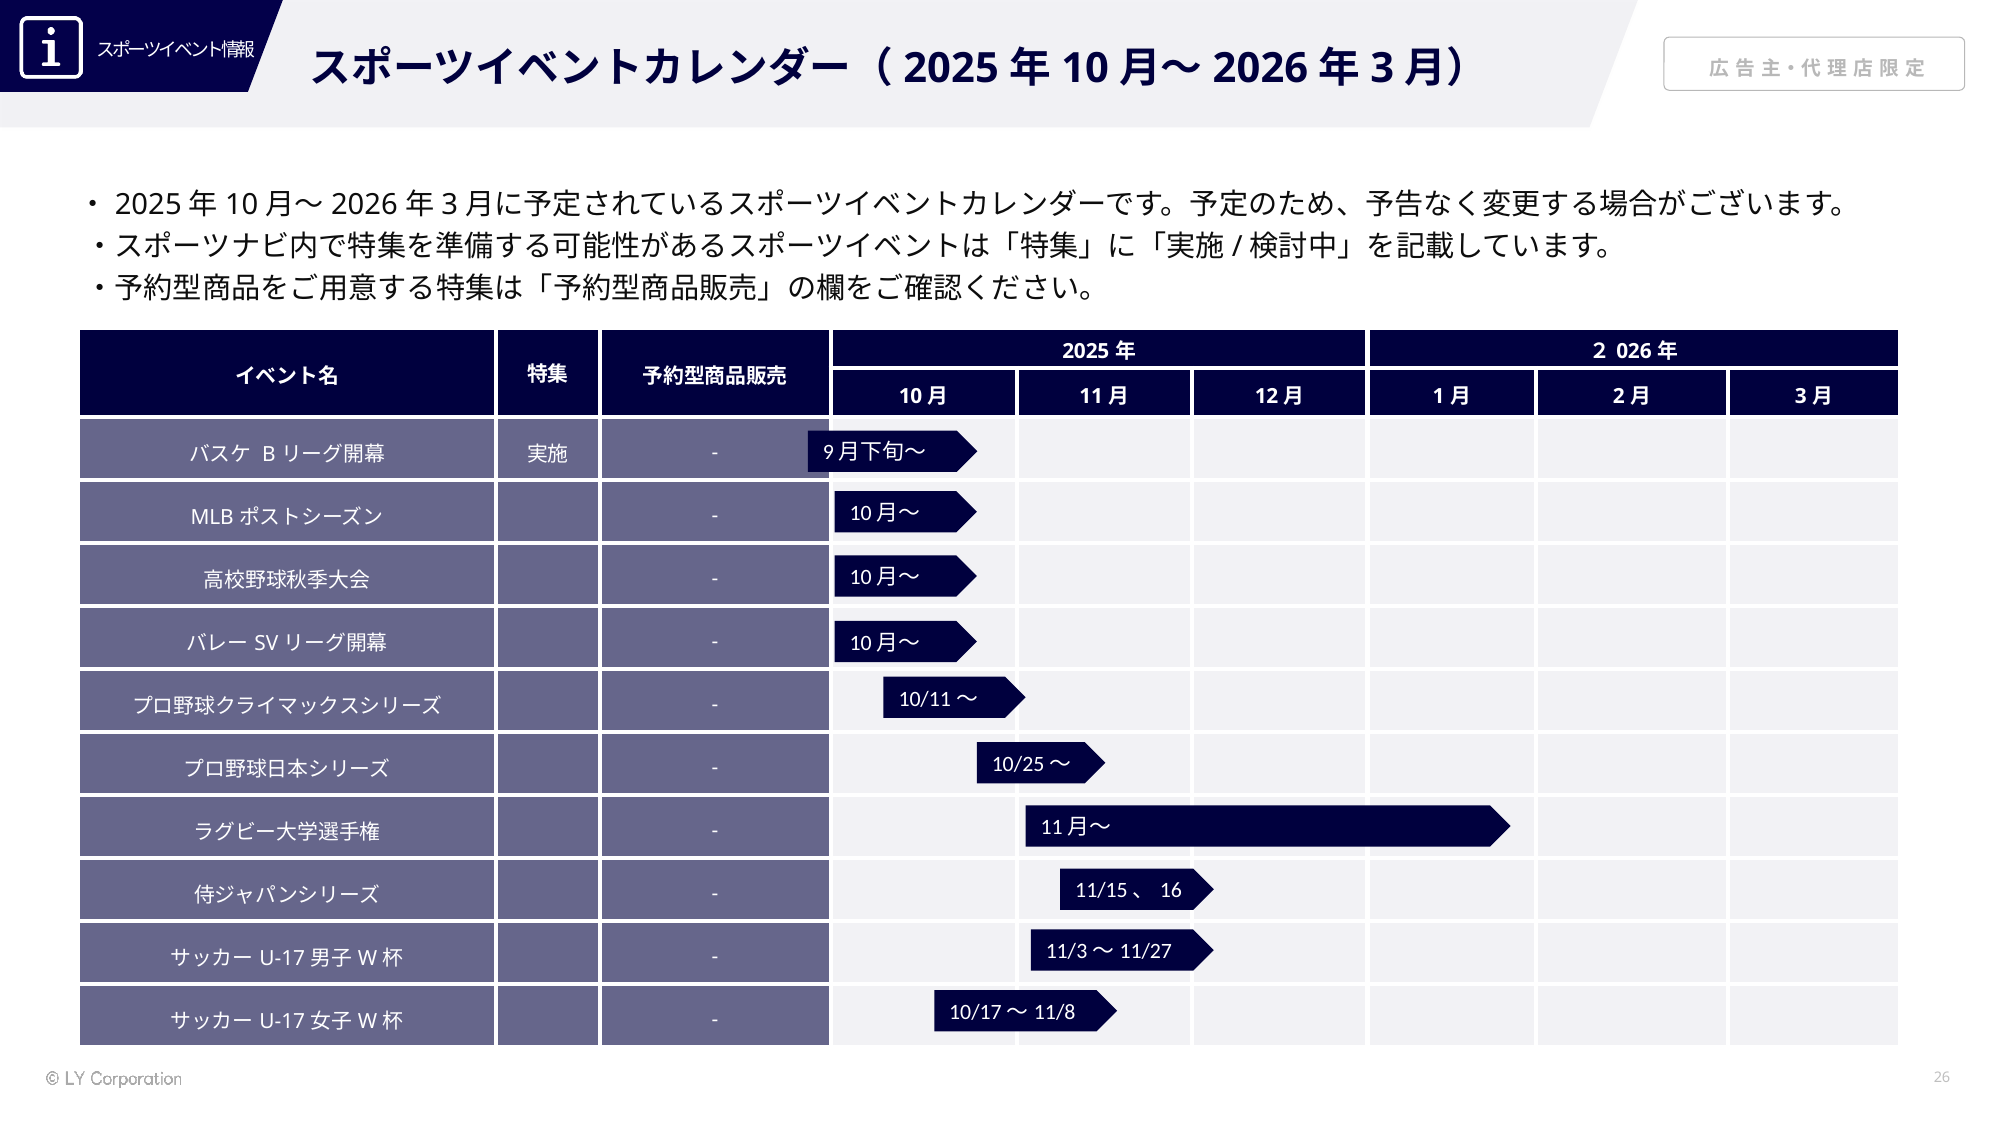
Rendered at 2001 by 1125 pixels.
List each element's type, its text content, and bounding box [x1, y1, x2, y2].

table_cell [498, 482, 598, 541]
table_cell [1019, 986, 1190, 1045]
text_box 9月下旬〜 [807, 430, 978, 472]
table_header 特集 [498, 330, 598, 415]
table_header ２026年 [1370, 330, 1898, 366]
text_box 11/15、16 [1060, 868, 1214, 910]
table_cell [498, 734, 598, 793]
table_cell [1538, 419, 1726, 478]
table_cell - [602, 797, 829, 856]
table_cell [1538, 545, 1726, 604]
table_cell [833, 860, 1015, 919]
picture [9, 5, 92, 87]
table_cell [833, 986, 1015, 1045]
table_cell [1370, 986, 1534, 1045]
table_cell [1370, 734, 1534, 793]
table_cell [1370, 419, 1534, 478]
table_cell プロ野球クライマックスシリーズ [80, 671, 494, 730]
table_cell [833, 608, 1015, 667]
table_cell [1730, 608, 1898, 667]
text_box 10/25〜 [976, 742, 1106, 784]
table_cell サッカーU-17男子W杯 [80, 923, 494, 982]
table_cell 侍ジャパンシリーズ [80, 860, 494, 919]
table_cell [1538, 860, 1726, 919]
table_cell [833, 419, 1015, 478]
table_cell プロ野球日本シリーズ [80, 734, 494, 793]
table_header イベント名 [80, 330, 494, 415]
table_cell [833, 482, 1015, 541]
table_cell [1730, 671, 1898, 730]
table_cell - [602, 986, 829, 1045]
text_box ・2025年10月～2026年3月に予定されているスポーツイベントカレンダーです。予定のため、予告なく変更する場合がございます。 ・スポーツナビ内で特集を準備する可能性があるスポーツイベントは「特集」に「実施/検討中」を記載しています。 ・予約型商品をご用意する特集は「予約型商品販売」の欄をご確認ください。 [78, 178, 1922, 305]
picture [46, 1071, 181, 1088]
text_box 10月～ [834, 555, 977, 597]
table_cell [498, 671, 598, 730]
table_cell - [602, 734, 829, 793]
table_cell [1730, 545, 1898, 604]
table_cell ラグビー大学選手権 [80, 797, 494, 856]
table_cell [1538, 923, 1726, 982]
table_cell [1194, 860, 1365, 919]
table_cell [498, 545, 598, 604]
text_box 10月〜 [834, 491, 977, 533]
table_cell [1194, 419, 1365, 478]
table_cell [1538, 797, 1726, 856]
table_cell 1月 [1370, 370, 1534, 415]
table_cell [1538, 482, 1726, 541]
table_cell [498, 608, 598, 667]
table_cell [833, 734, 1015, 793]
table_cell [1019, 608, 1190, 667]
table_cell [1019, 734, 1190, 793]
table_header 2025年 [833, 330, 1365, 366]
list スポーツイベント情報 [92, 13, 270, 81]
table_cell 12月 [1194, 370, 1365, 415]
table_cell ‐ [602, 419, 829, 478]
table_cell バスケ Bリーグ開幕 [80, 419, 494, 478]
table_cell 3月 [1730, 370, 1898, 415]
table_cell [1370, 671, 1534, 730]
table_cell [833, 923, 1015, 982]
table_cell [1730, 923, 1898, 982]
table_cell [1194, 671, 1365, 730]
table_cell [1538, 608, 1726, 667]
table_cell [1194, 923, 1365, 982]
table_cell - [602, 671, 829, 730]
table_cell [1194, 797, 1365, 805]
table_cell [498, 986, 598, 1045]
table_cell [1538, 734, 1726, 793]
table_cell 実施 [498, 419, 598, 478]
table_cell [1194, 986, 1365, 1045]
table_cell [833, 671, 1015, 730]
table_cell [1019, 545, 1190, 604]
table_cell - [602, 482, 829, 541]
table_cell [833, 545, 1015, 604]
table_cell [1730, 860, 1898, 919]
table_cell [1730, 986, 1898, 1045]
table_cell [1538, 986, 1726, 1045]
table_cell - [602, 923, 829, 982]
table_cell [1019, 419, 1190, 478]
table_header 予約型商品販売 [602, 330, 829, 415]
text_box 10月〜 [834, 620, 977, 663]
table_cell [1019, 860, 1190, 919]
table_cell [1194, 482, 1365, 541]
table_cell [1370, 482, 1534, 541]
text_box 10/17～11/8 [934, 990, 1118, 1032]
table_cell MLBポストシーズン [80, 482, 494, 541]
table_cell [1194, 545, 1365, 604]
table_cell [498, 797, 598, 856]
table_cell [1019, 671, 1190, 730]
table_cell [1370, 923, 1534, 982]
table_cell 高校野球秋季大会 [80, 545, 494, 604]
table_cell [833, 797, 1015, 856]
table_cell [1730, 482, 1898, 541]
text_box 11/3～11/27 [1030, 929, 1214, 971]
table_cell [1730, 734, 1898, 793]
table_cell [1730, 419, 1898, 478]
table_cell [1019, 482, 1190, 541]
list スポーツイベントカレンダー（2025年10月～2026年3月） [309, 41, 1645, 97]
table_cell - [602, 860, 829, 919]
table_cell [1019, 923, 1190, 982]
table_cell 10月 [833, 370, 1015, 415]
table_cell バレーSVリーグ開幕 [80, 608, 494, 667]
table_cell [1370, 608, 1534, 667]
table_cell [498, 923, 598, 982]
table_cell [1194, 608, 1365, 667]
table_cell [1019, 797, 1190, 856]
table_cell [1538, 671, 1726, 730]
table_cell [1370, 797, 1534, 856]
table_cell サッカーU-17女子W杯 [80, 986, 494, 1045]
table_cell 11月 [1019, 370, 1190, 415]
table_cell [1194, 847, 1365, 856]
table_cell [1730, 797, 1898, 856]
table_cell - [602, 608, 829, 667]
table_cell [498, 860, 598, 919]
text_box 11月〜 [1025, 805, 1511, 847]
table_cell - [602, 545, 829, 604]
table_cell [1370, 860, 1534, 919]
text_box 10/11～ [883, 676, 1026, 718]
table_cell 2月 [1538, 370, 1726, 415]
table_cell [1194, 734, 1365, 793]
table_cell [1370, 545, 1534, 604]
